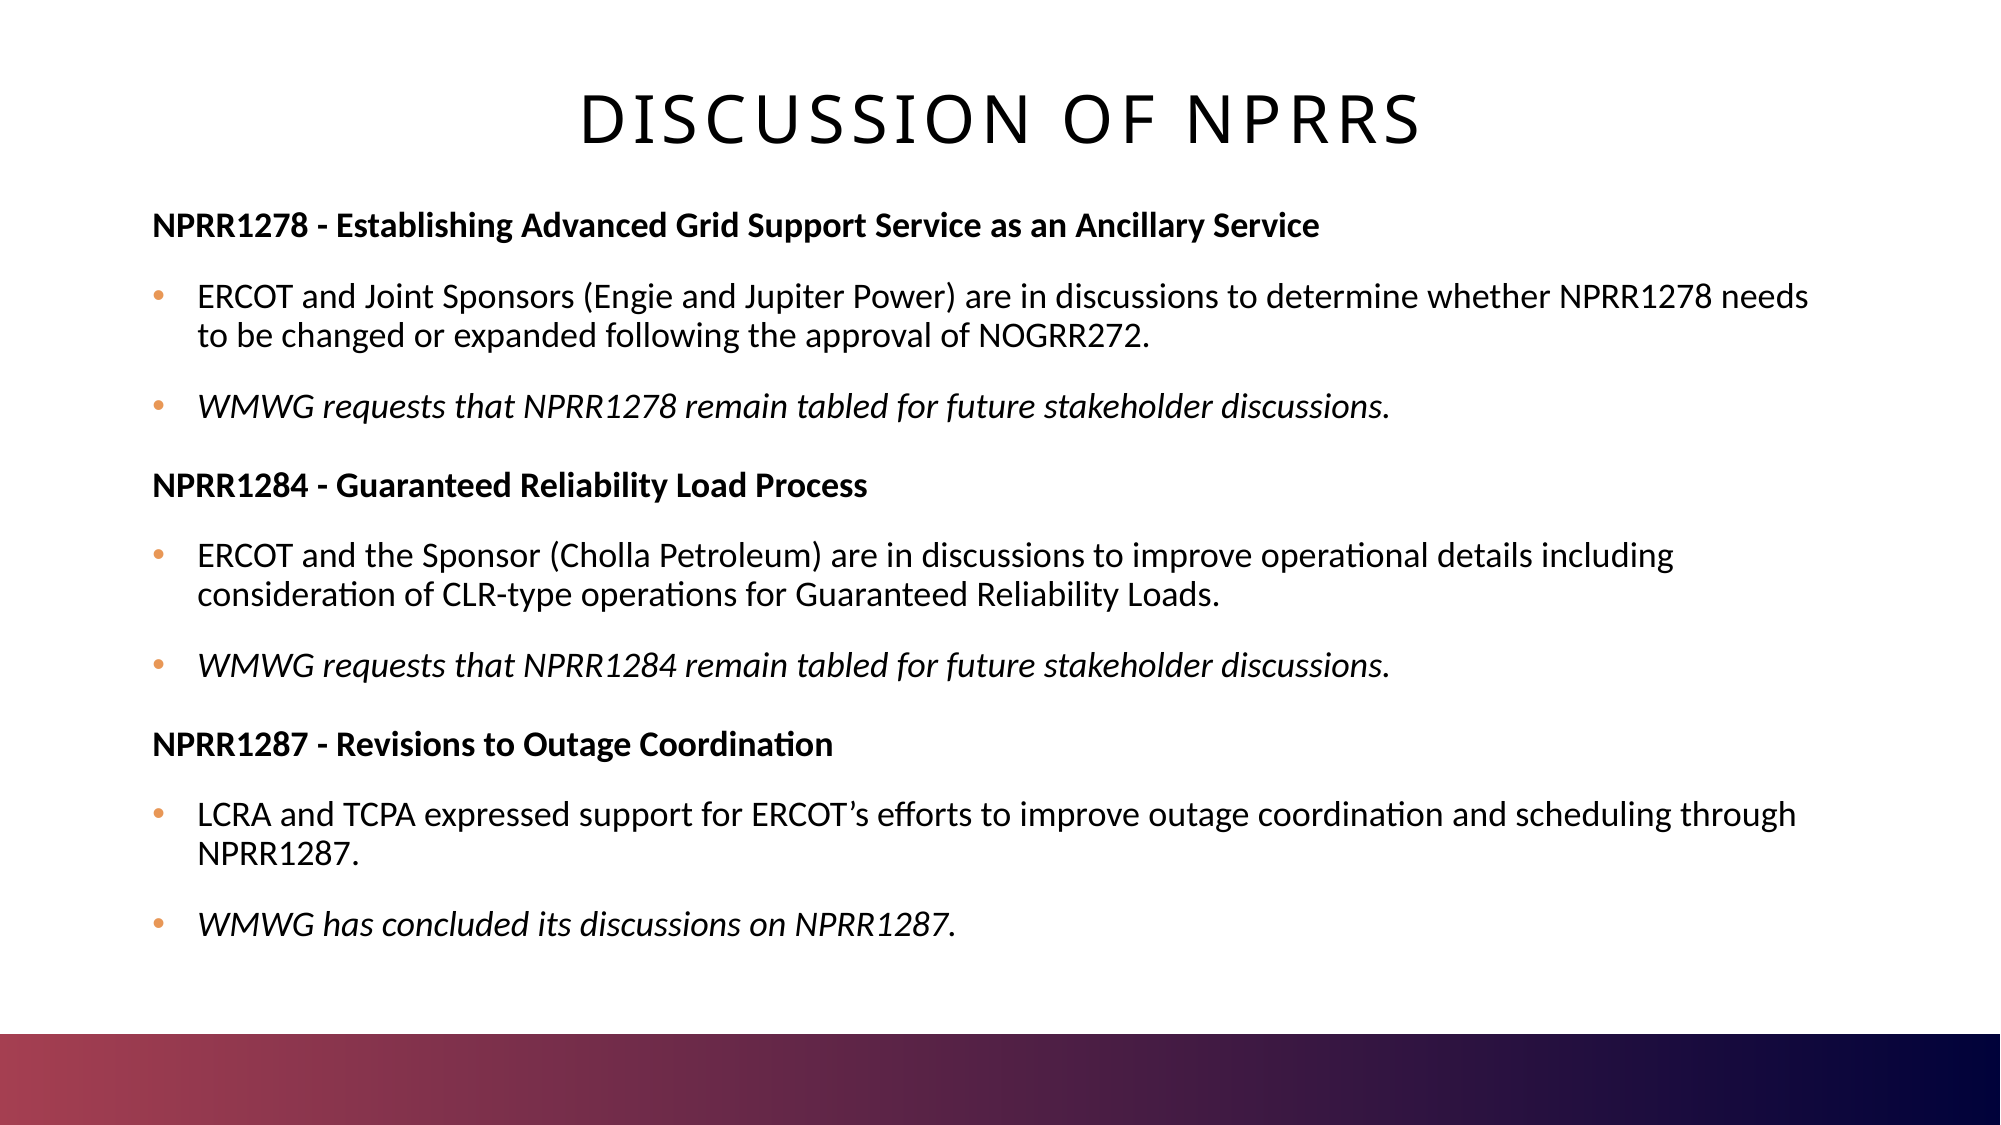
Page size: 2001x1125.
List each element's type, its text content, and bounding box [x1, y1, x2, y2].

text_box Discussion of NPRRs [137, 13, 1863, 231]
list NPRR1278 - Establishing Advanced Grid Support Service as an Ancillary Service ERCOT and Joint Sponsors (Engie and Jupiter Power) are in discussions to determine whether NPRR1278 needs to be changed or expanded following the approval of NOGRR272. WMWG requests that NPRR1278 remain tabled for future stakeholder discussions. NPRR1284 - Guaranteed Reliability Load Process ERCOT and the Sponsor (Cholla Petroleum) are in discussions to improve operational details including consideration of CLR-type operations for Guaranteed Reliability Loads. WMWG requests that NPRR1284 remain tabled for future stakeholder discussions. NPRR1287 - Revisions to Outage Coordination LCRA and TCPA expressed support for ERCOT’s efforts to improve outage coordination and scheduling through NPRR1287. WMWG has concluded its discussions on NPRR1287. [137, 199, 1845, 954]
text_box [0, 1033, 2000, 1125]
